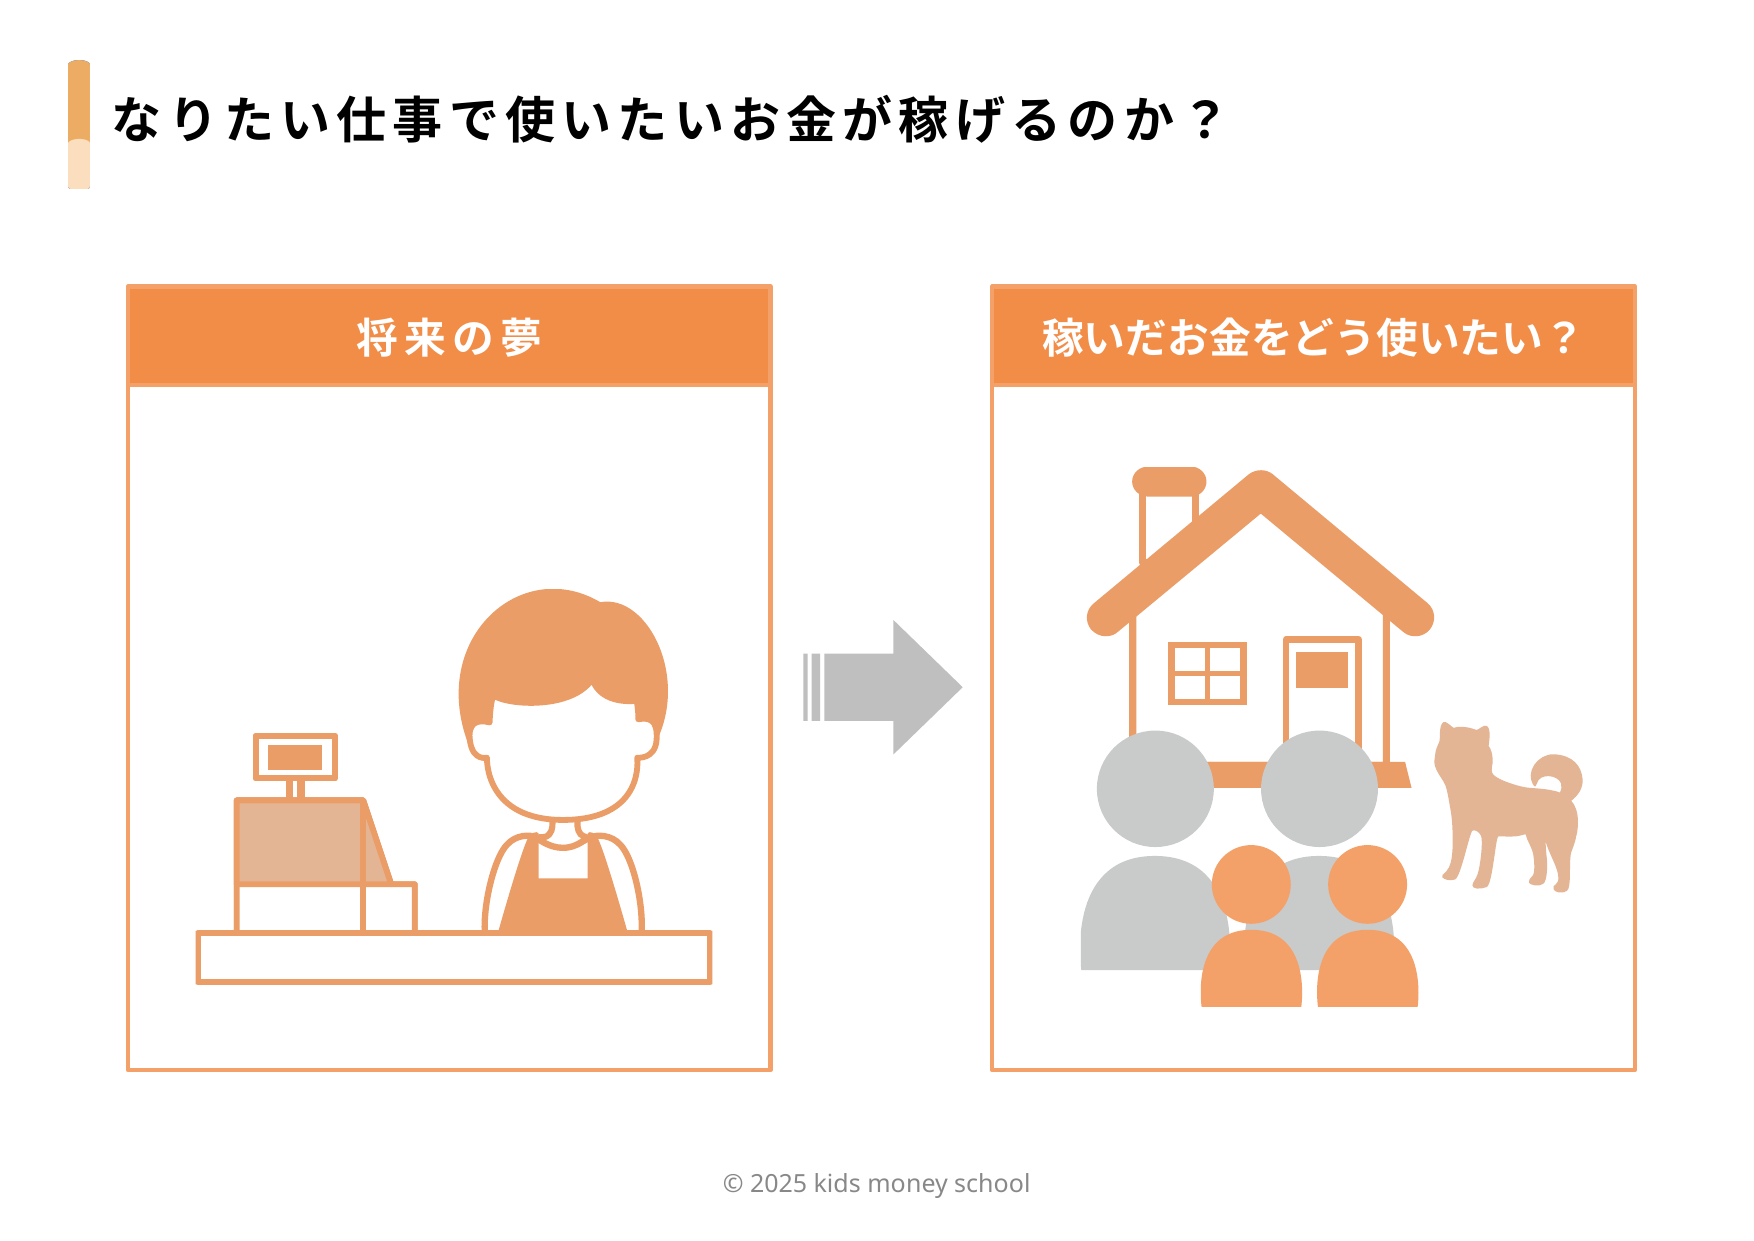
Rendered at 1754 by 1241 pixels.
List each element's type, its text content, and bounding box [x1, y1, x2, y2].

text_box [991, 286, 1636, 1071]
picture [68, 59, 91, 189]
text_box なりたい仕事で使いたいお金が稼げるのか？ [96, 73, 1460, 164]
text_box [127, 286, 771, 1071]
text_box [801, 618, 965, 757]
